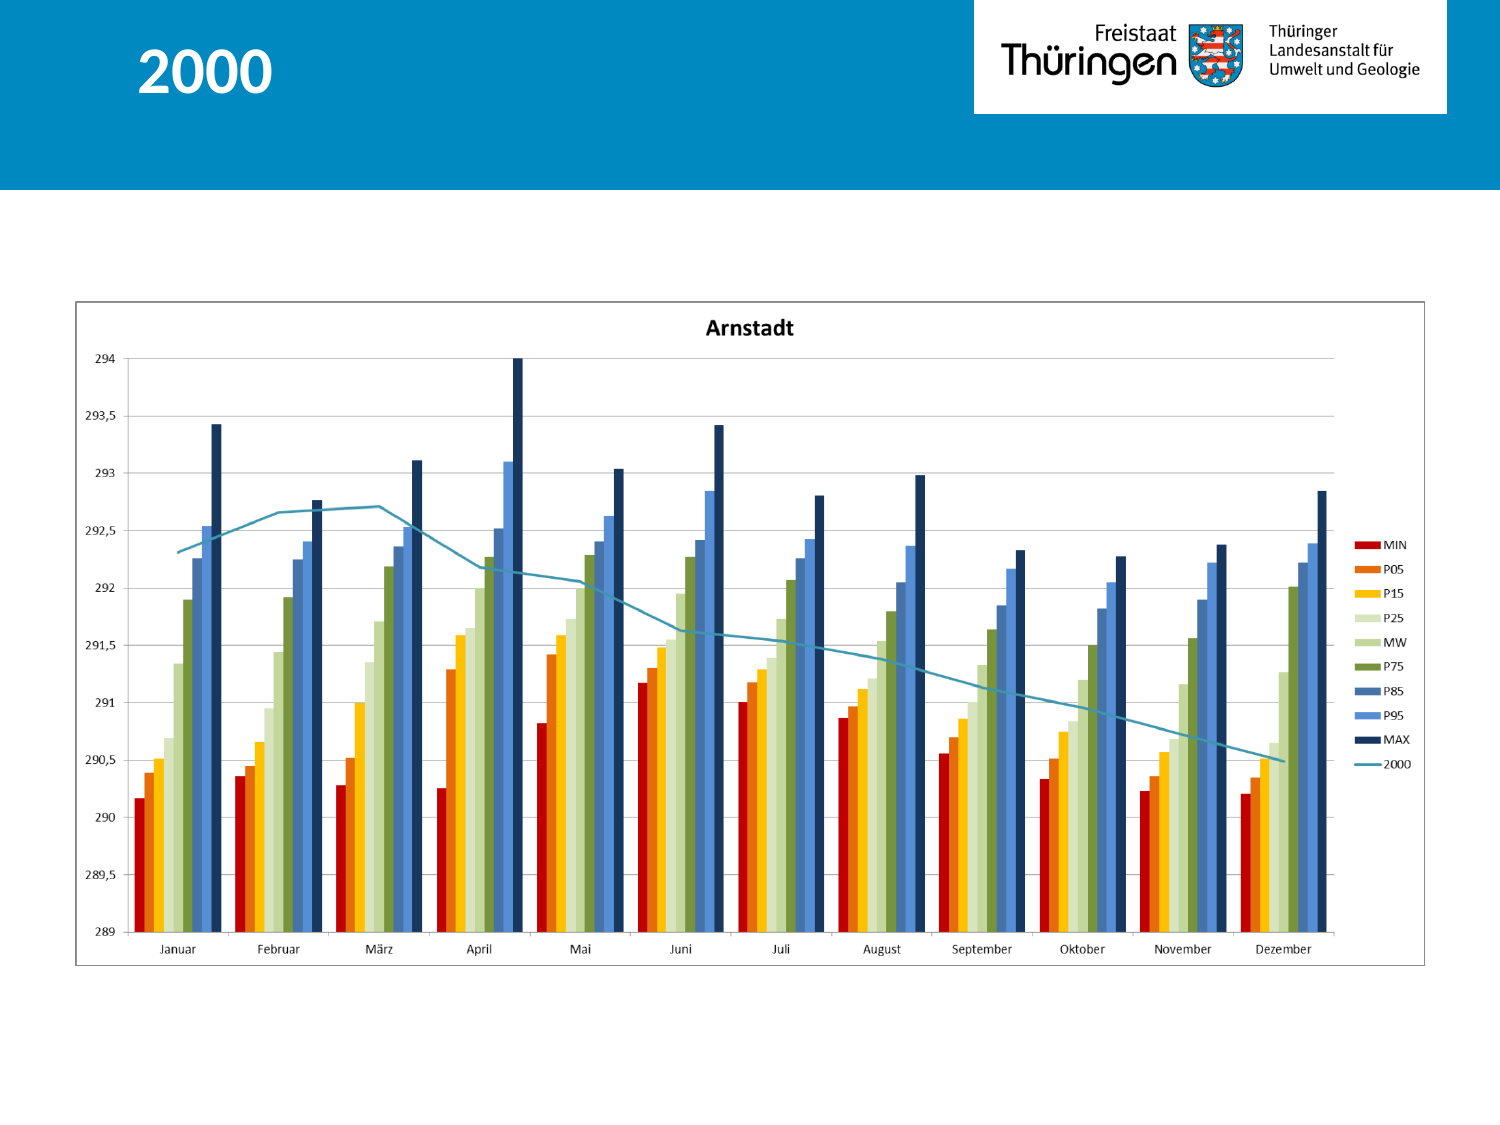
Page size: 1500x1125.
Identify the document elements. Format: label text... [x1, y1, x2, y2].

text_box 2000 [64, 19, 845, 114]
picture [975, 0, 1446, 113]
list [74, 301, 1426, 966]
